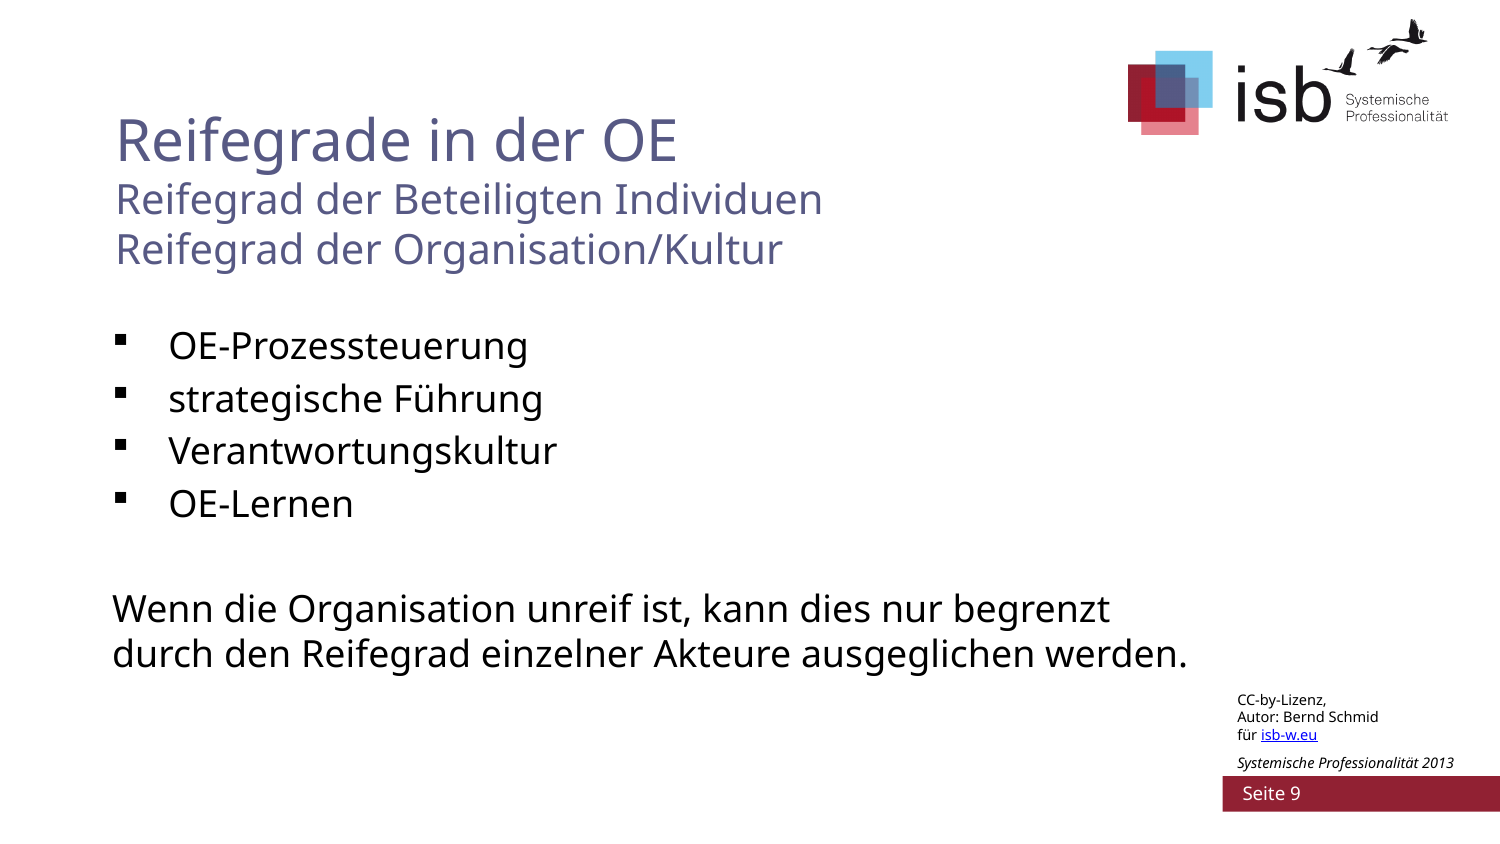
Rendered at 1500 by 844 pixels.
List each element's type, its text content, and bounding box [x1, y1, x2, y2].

title Reifegrade in der OE Reifegrad der Beteiligten Individuen Reifegrad der Organisation/Kultur [100, 67, 1223, 281]
list OE-Prozessteuerung strategische Führung Verantwortungskultur OE-Lernen Wenn die Organisation unreif ist, kann dies nur begrenzt durch den Reifegrad einzelner Akteure ausgeglichen werden. [100, 281, 1223, 812]
picture [1128, 14, 1461, 139]
text_box CC-by-Lizenz, Autor: Bernd Schmid für isb-w.eu Systemische Professionalität 2013 [1222, 543, 1500, 844]
